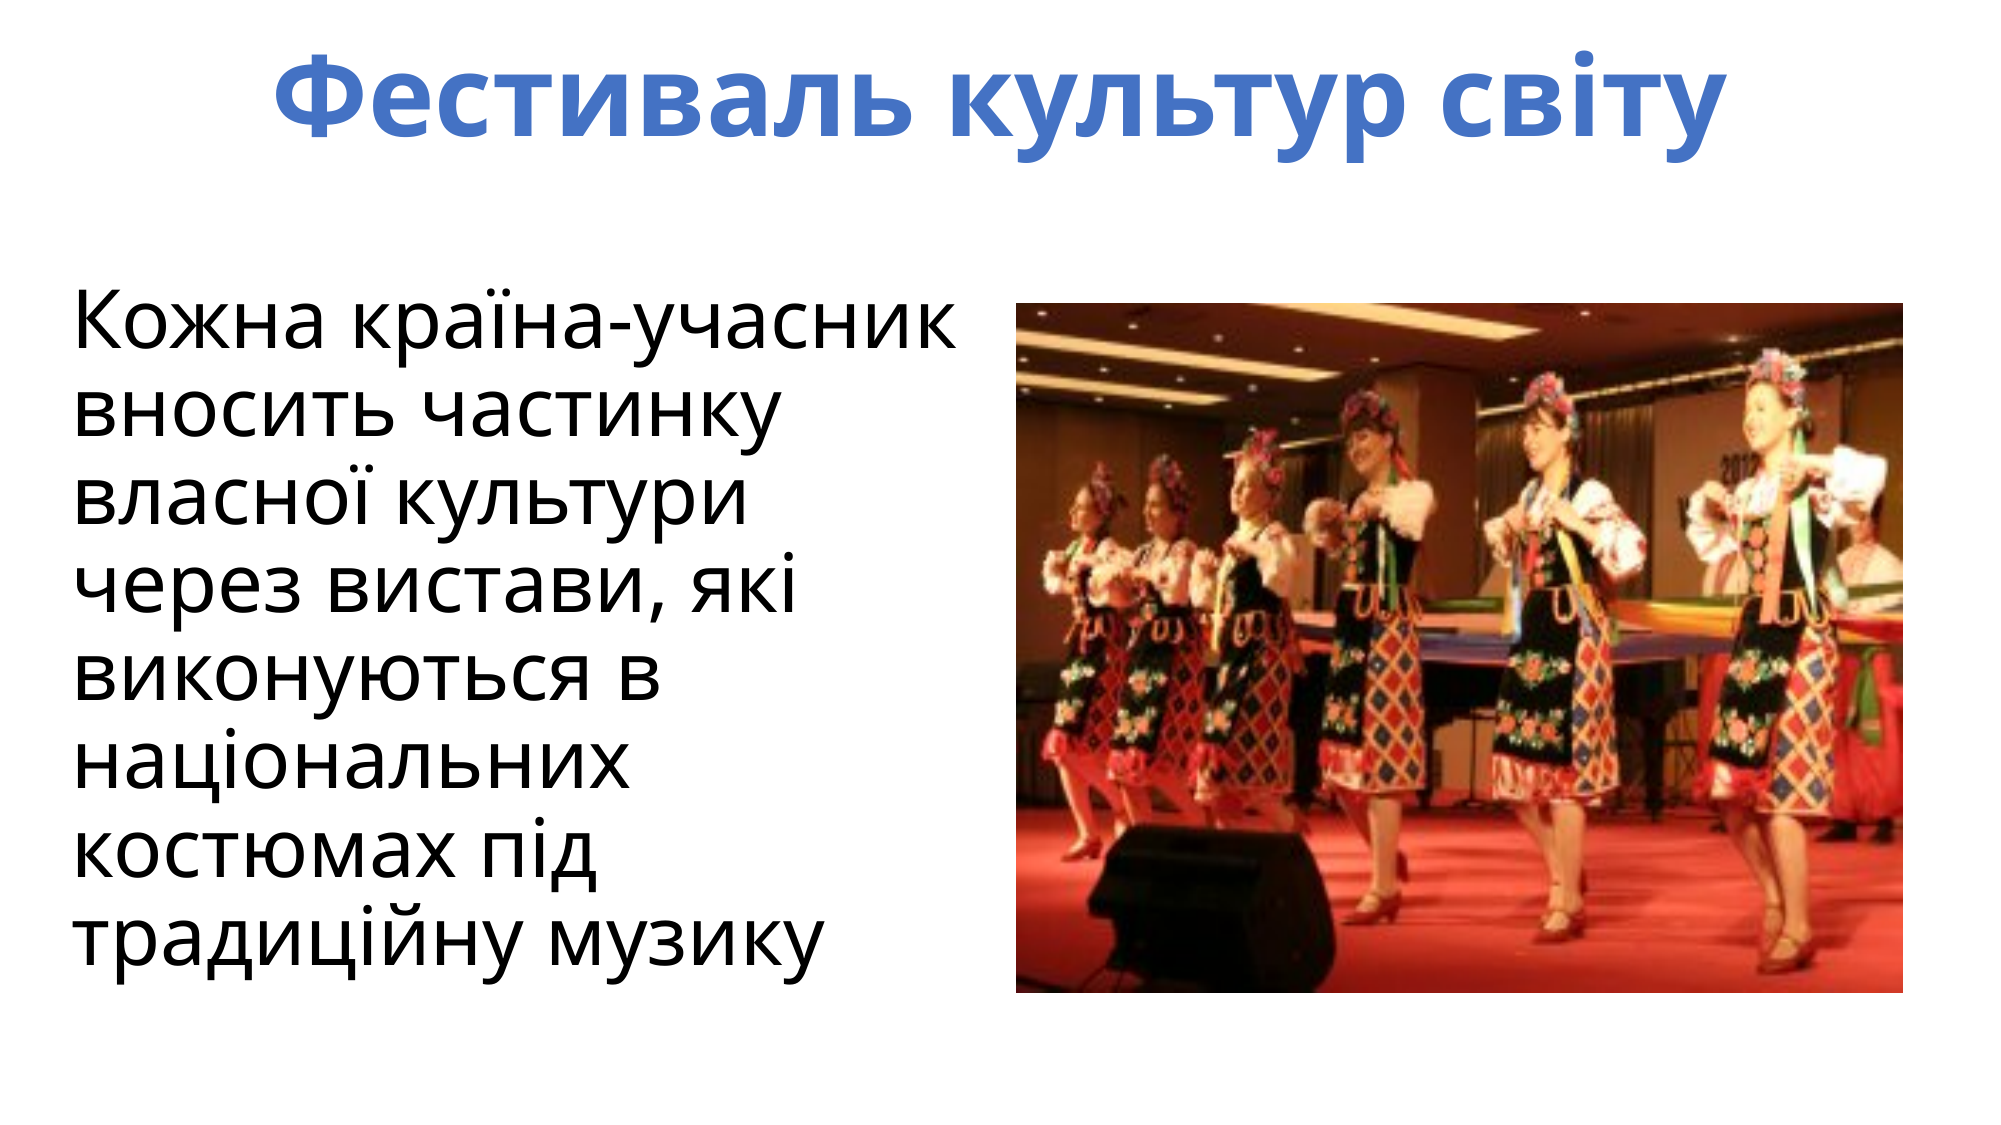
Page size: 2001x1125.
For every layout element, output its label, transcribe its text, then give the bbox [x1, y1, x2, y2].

list Кожна країна-учасник вносить частинку власної культури через вистави, які виконуються в національних костюмах під традиційну музику [56, 270, 981, 1079]
picture [1016, 303, 1903, 993]
text_box Фестиваль культур світу [256, 16, 1744, 167]
